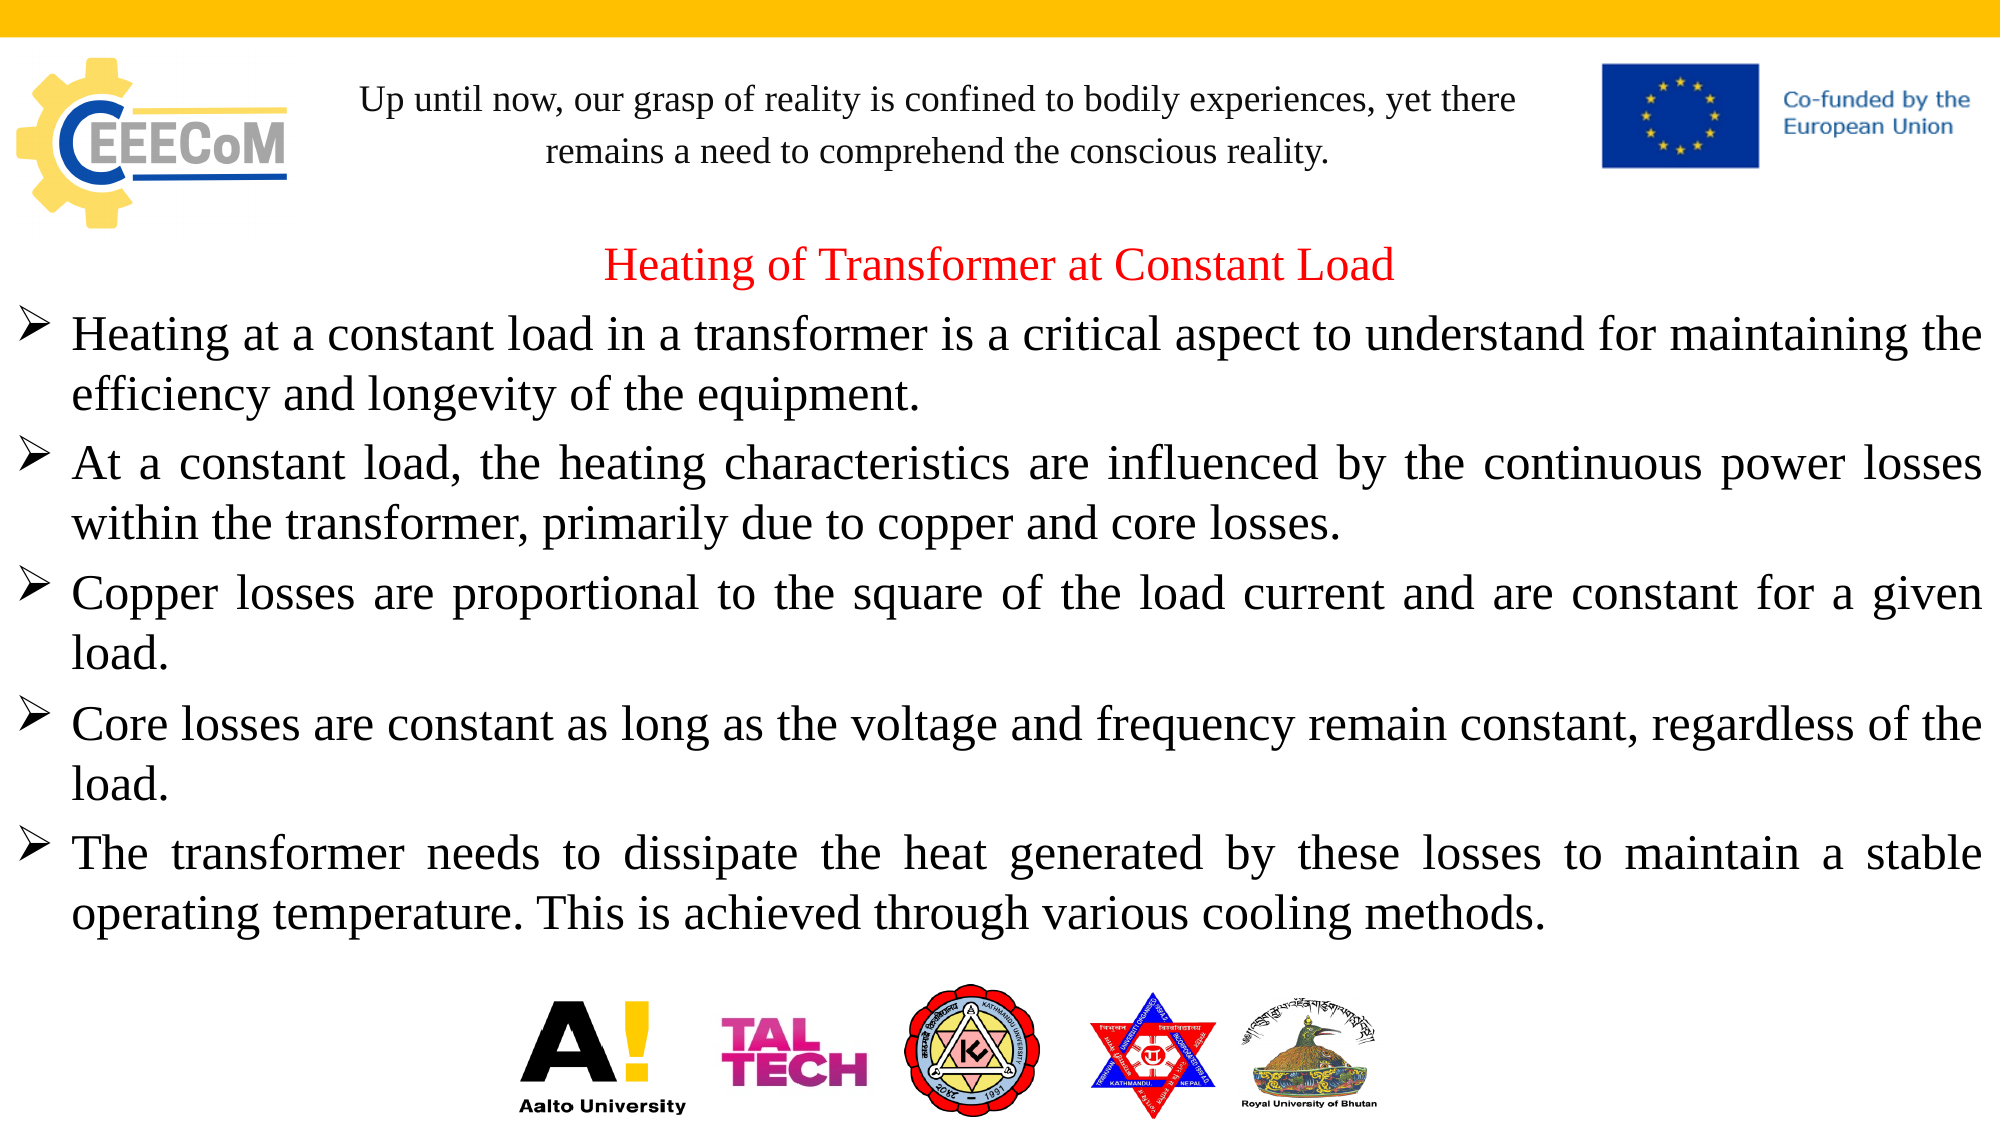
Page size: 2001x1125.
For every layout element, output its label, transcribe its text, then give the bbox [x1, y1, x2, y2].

title Up until now, our grasp of reality is confined to bodily experiences, yet there remains a need to comprehend the conscious reality. [312, 37, 1565, 201]
picture [512, 984, 1382, 1125]
picture [1595, 46, 2000, 181]
list Heating of Transformer at Constant Load Heating at a constant load in a transformer is a critical aspect to understand for maintaining the efficiency and longevity of the equipment. At a constant load, the heating characteristics are influenced by the continuous power losses within the transformer, primarily due to copper and core losses. Copper losses are proportional to the square of the load current and are constant for a given load. Core losses are constant as long as the voltage and frequency remain constant, regardless of the load. The transformer needs to dissipate the heat generated by these losses to maintain a stable operating temperature. This is achieved through various cooling methods. [0, 224, 2000, 975]
picture [11, 50, 299, 224]
